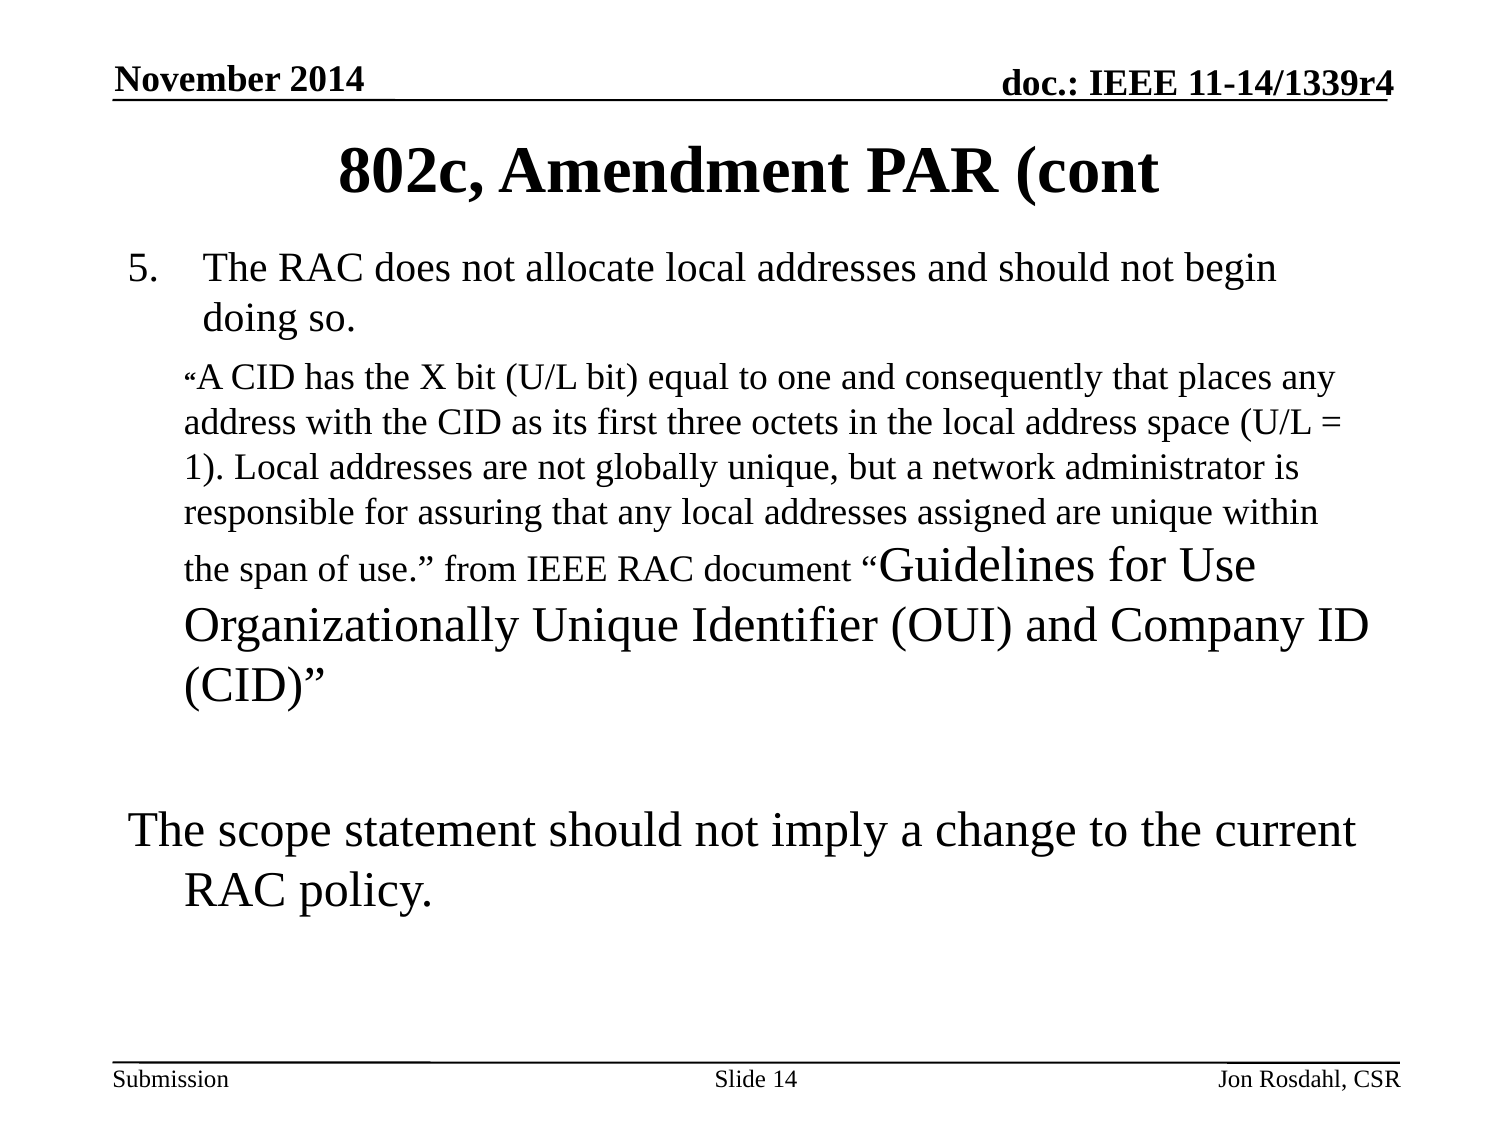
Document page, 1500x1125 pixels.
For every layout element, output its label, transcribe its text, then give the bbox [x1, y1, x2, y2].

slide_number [114, 54, 423, 100]
list The RAC does not allocate local addresses and should not begin doing so. “A CID has the X bit (U/L bit) equal to one and consequently that places any address with the CID as its first three octets in the local address space (U/L = 1). Local addresses are not globally unique, but a network administrator is responsible for assuring that any local addresses assigned are unique within the span of use.” from IEEE RAC document “Guidelines for Use Organizationally Unique Identifier (OUI) and Company ID (CID)” The scope statement should not imply a change to the current RAC policy. [112, 231, 1388, 1000]
slide_number Slide 14 [712, 1061, 800, 1123]
title 802c, Amendment PAR (cont [112, 112, 1388, 221]
footer Jon Rosdahl, CSR [878, 1061, 1402, 1093]
